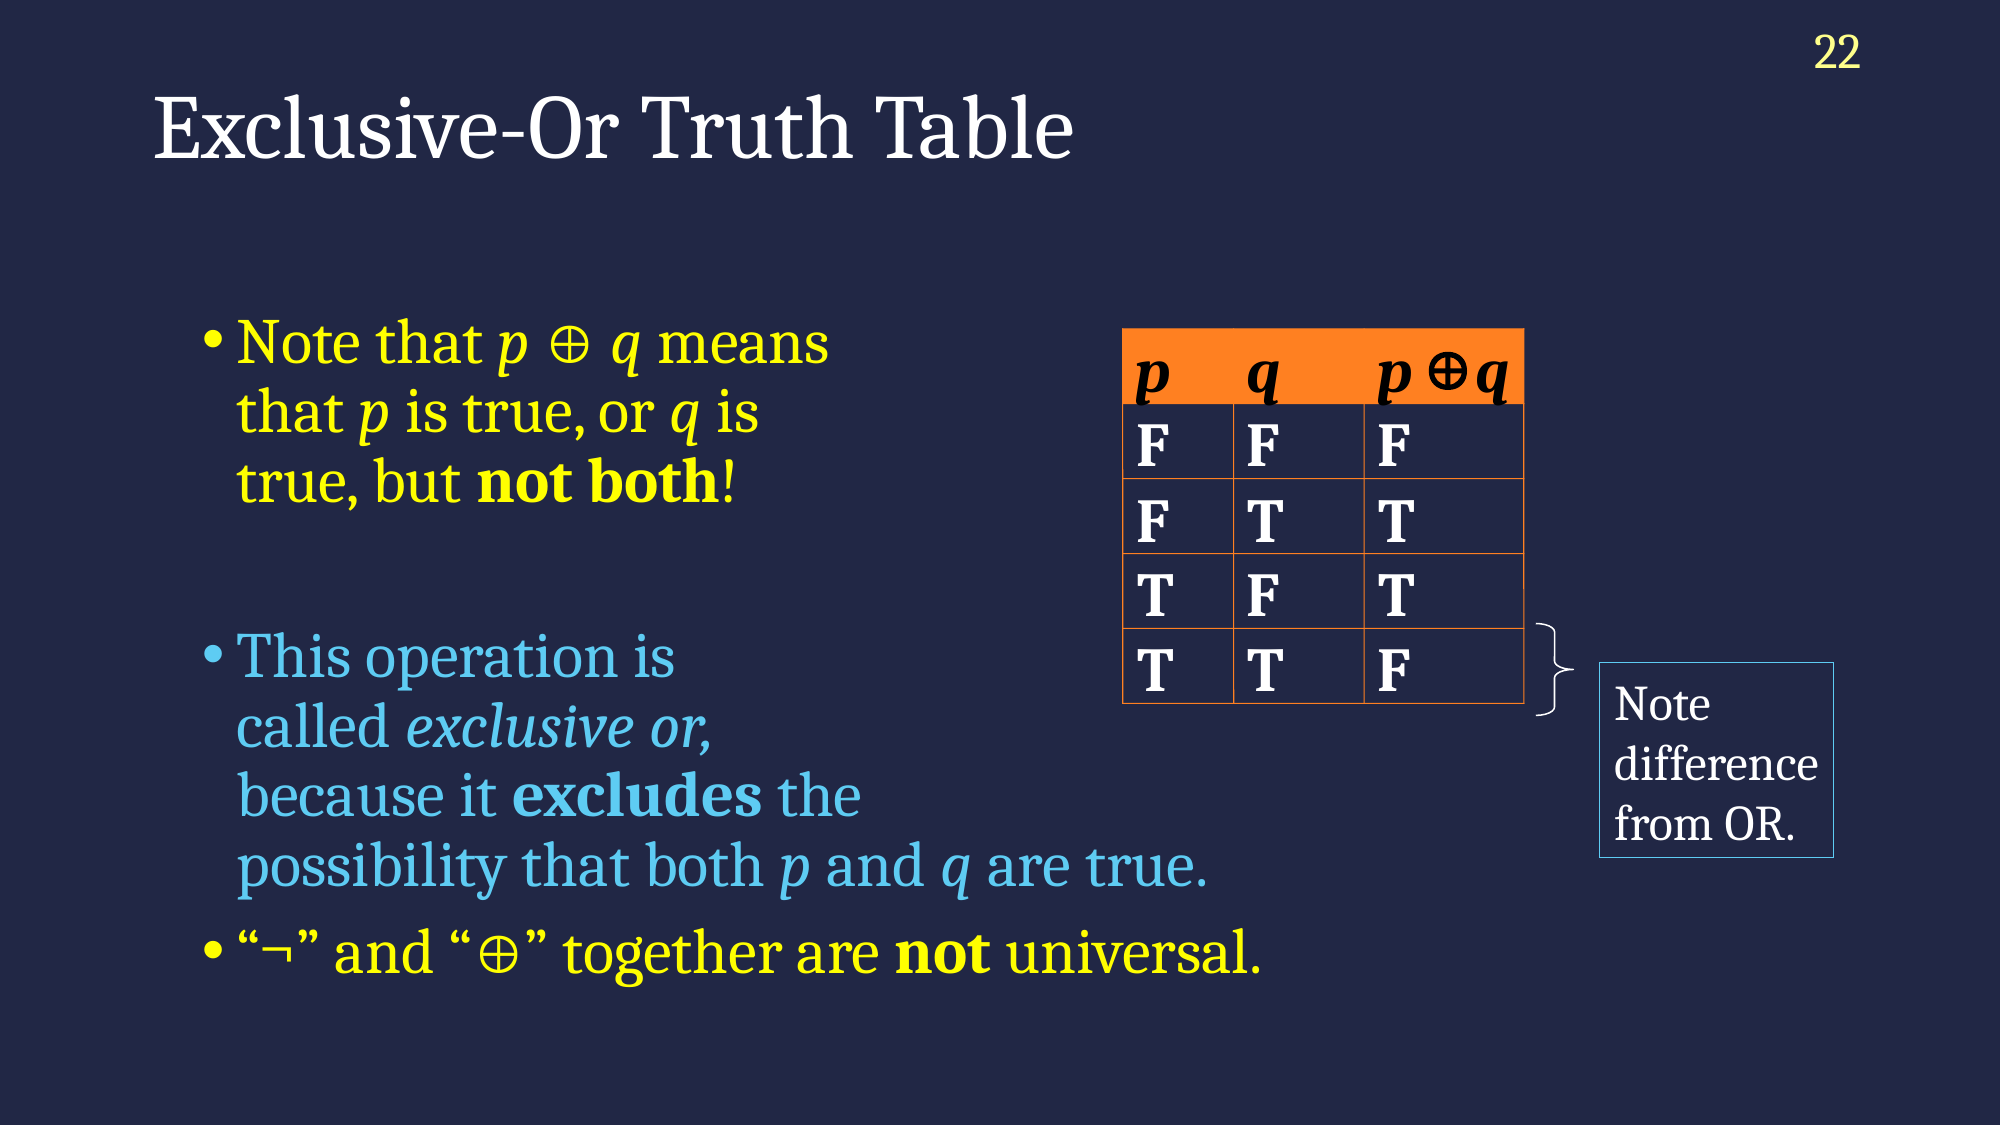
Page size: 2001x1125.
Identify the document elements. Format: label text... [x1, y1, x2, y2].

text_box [1535, 623, 1840, 860]
slide_number 22 [1760, 18, 1877, 79]
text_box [1122, 326, 1525, 704]
list Note that p  q means that p is true, or q is true, but not both! This operation is called exclusive or, because it excludes the possibility that both p and q are true. “¬” and “” together are not universal. [186, 299, 1462, 1000]
title Exclusive-Or Truth Table [137, 59, 1863, 198]
